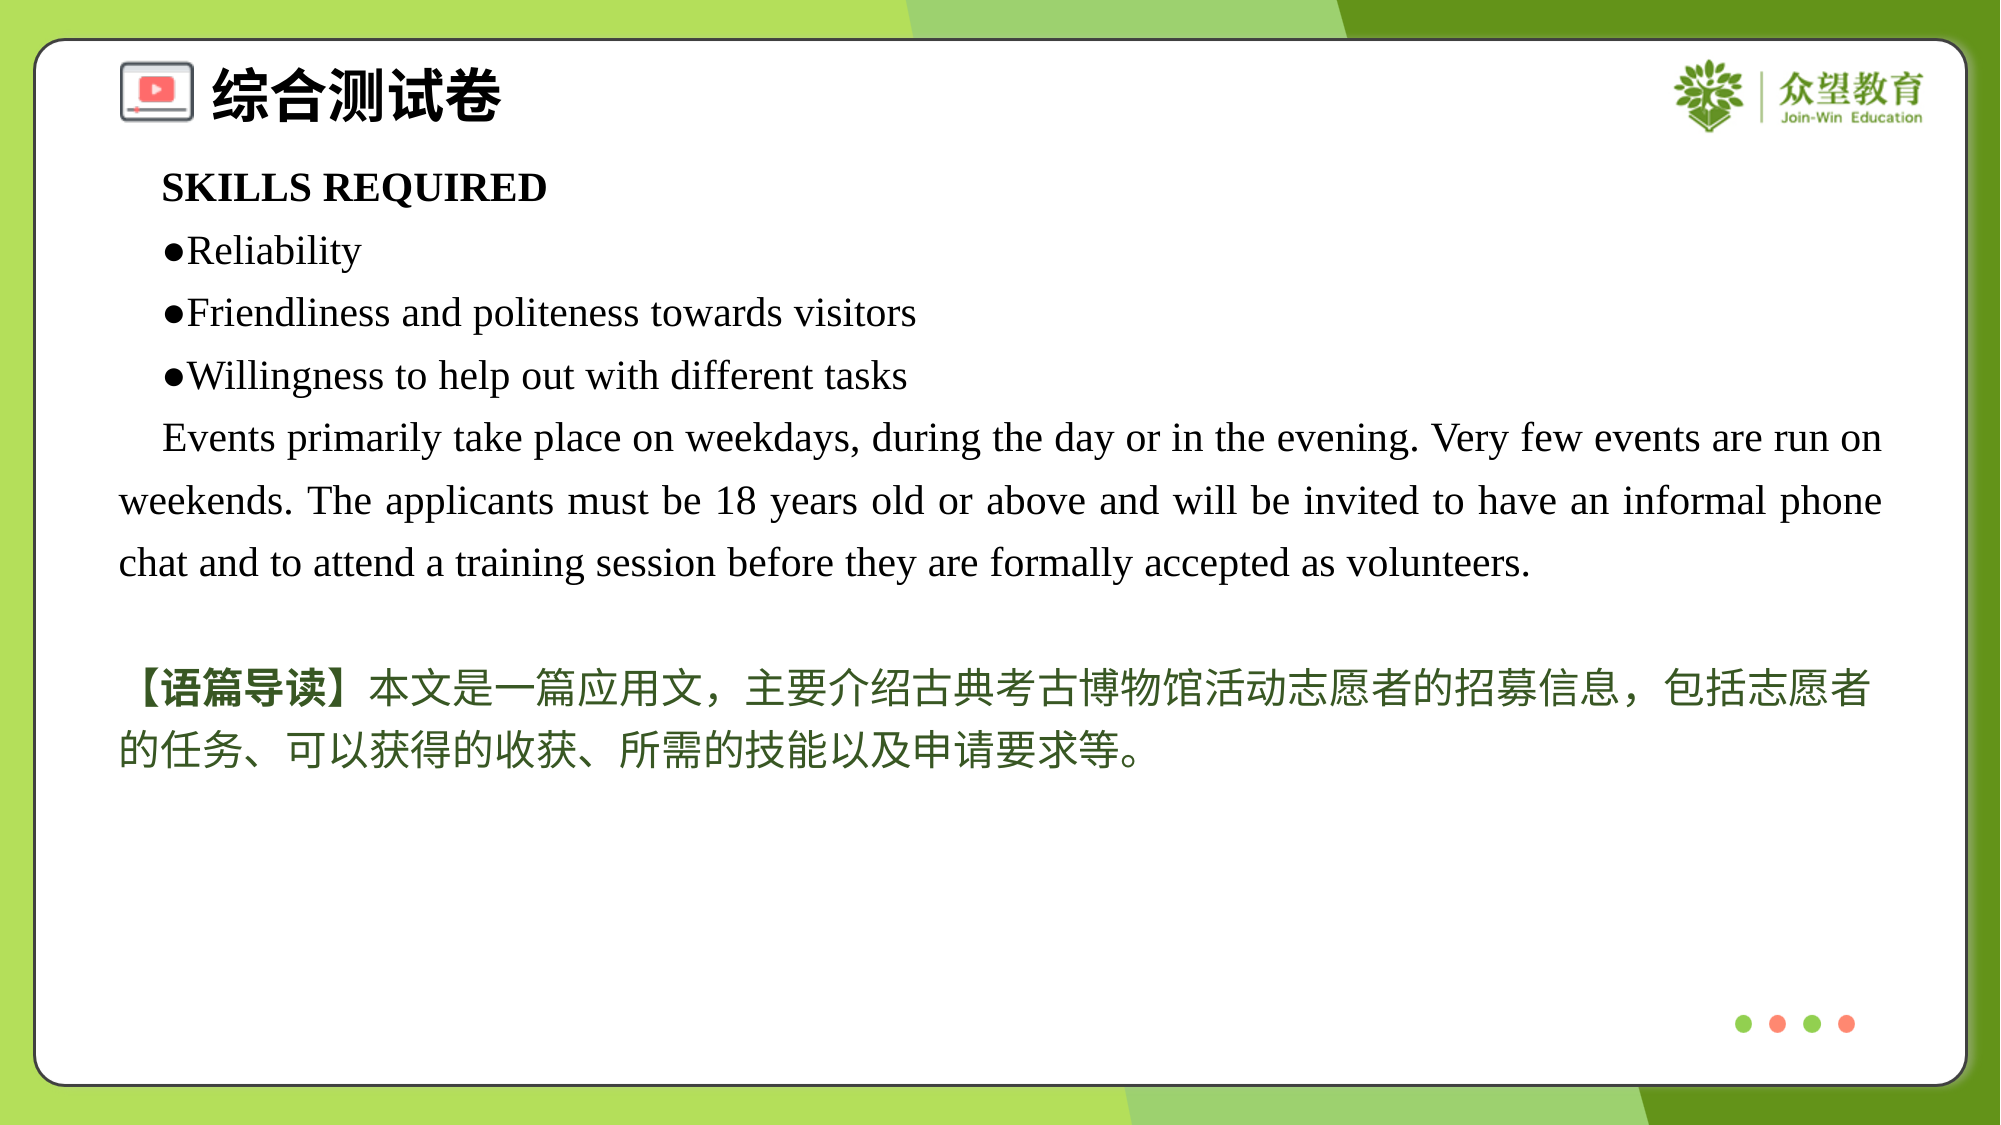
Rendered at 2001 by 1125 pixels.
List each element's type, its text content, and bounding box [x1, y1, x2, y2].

text_box 【语篇导读】本文是一篇应用文，主要介绍古典考古博物馆活动志愿者的招募信息，包括志愿者的任务、可以获得的收获、所需的技能以及申请要求等。 [118, 649, 1883, 770]
text_box SKILLS REQUIRED ●Reliability ●Friendliness and politeness towards visitors ●Willingness to help out with different tasks Events primarily take place on weekdays, during the day or in the evening. Very few events are run on weekends. The applicants must be 18 years old or above and will be invited to have an informal phone chat and to attend a training session before they are formally accepted as volunteers. [118, 147, 1883, 643]
picture [0, 0, 2000, 1125]
